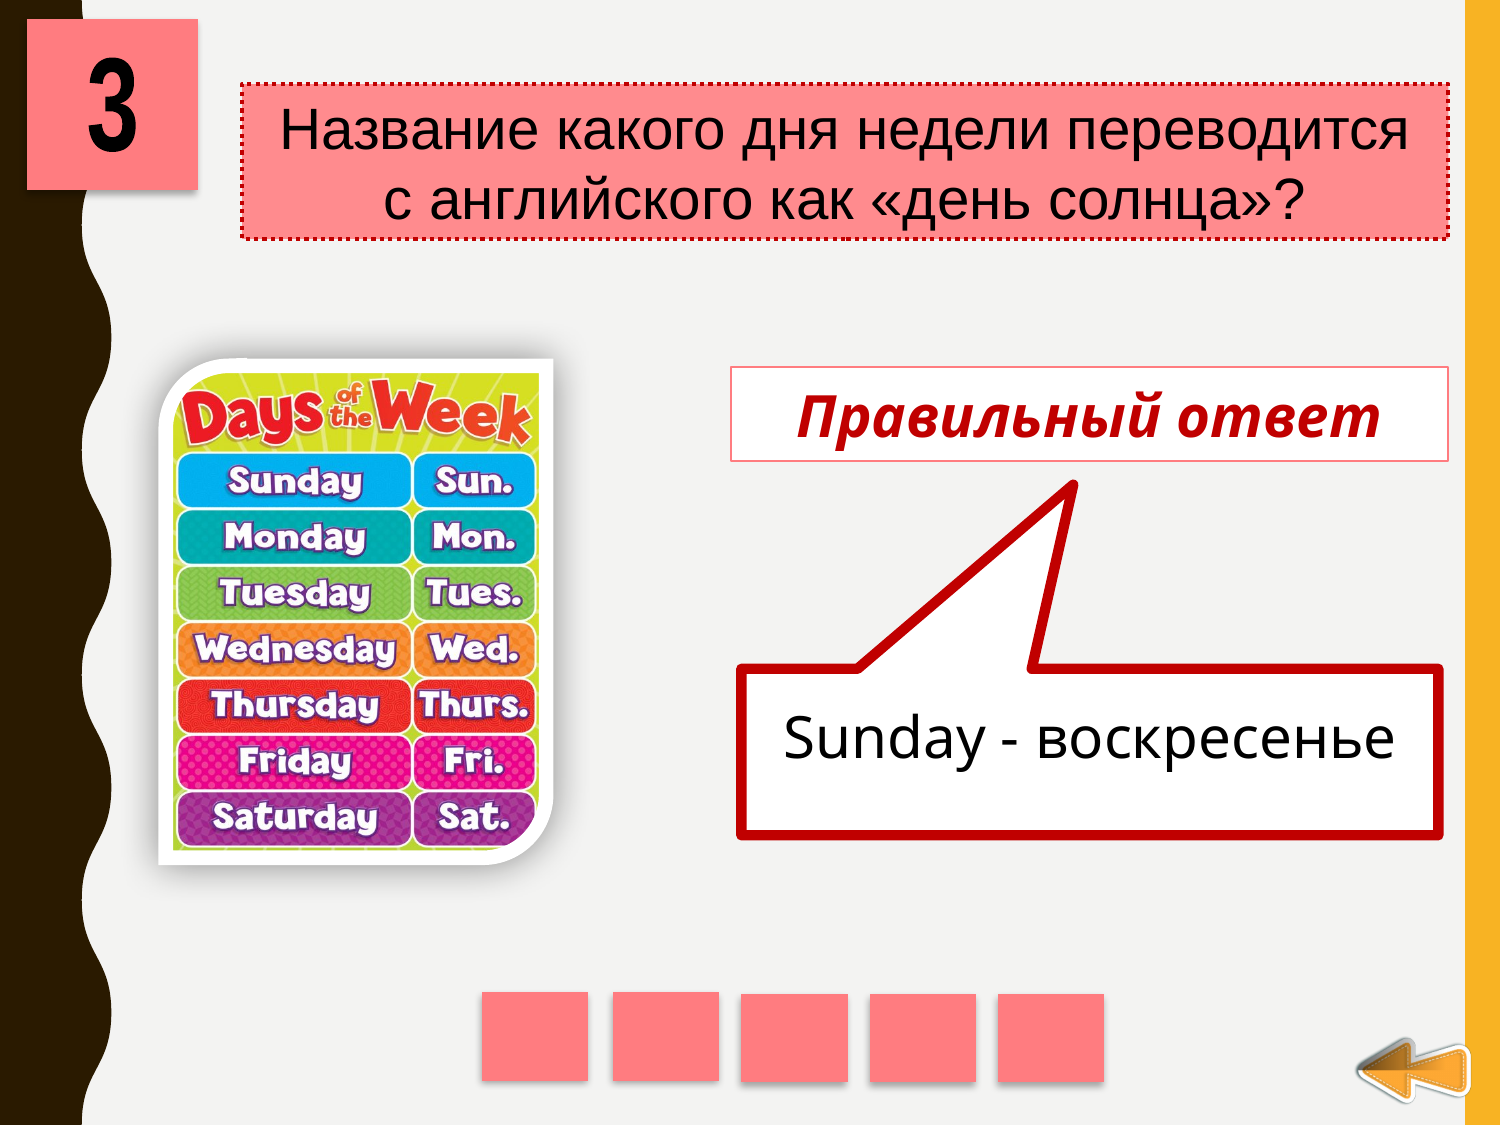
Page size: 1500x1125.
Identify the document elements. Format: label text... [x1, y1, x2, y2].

text_box Правильный ответ [730, 366, 1449, 462]
text_box [612, 992, 720, 1081]
text_box [481, 992, 588, 1081]
picture [165, 365, 547, 858]
text_box Sunday - воскресенье [740, 483, 1440, 837]
text_box [998, 994, 1105, 1083]
picture [1352, 1036, 1472, 1106]
text_box Название какого дня недели переводится с английского как «день солнца»? [242, 84, 1449, 239]
text_box [869, 994, 976, 1083]
text_box [741, 994, 848, 1083]
text_box [26, 19, 198, 191]
